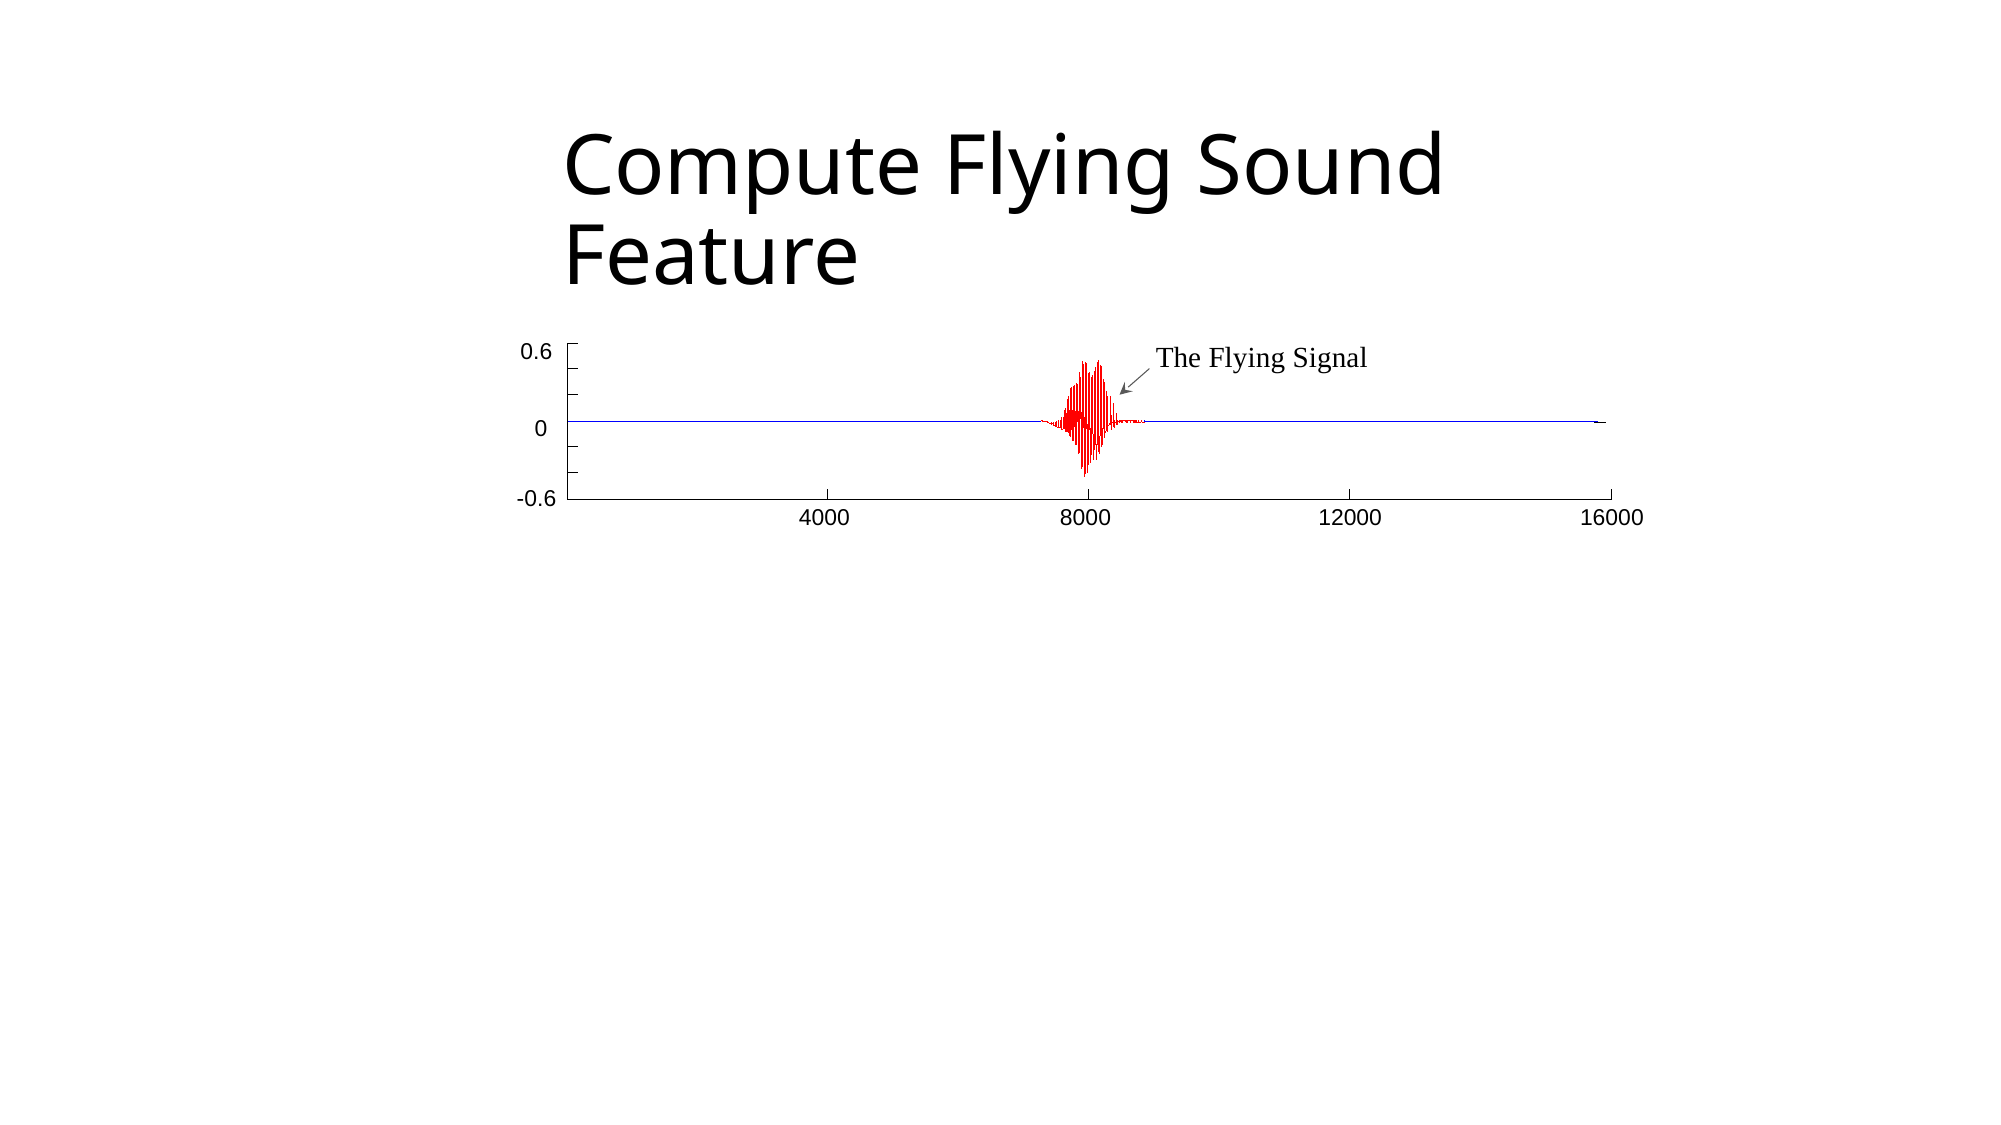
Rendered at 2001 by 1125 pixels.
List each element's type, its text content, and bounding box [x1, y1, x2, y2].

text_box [516, 330, 1646, 527]
title Compute Flying Sound Feature [547, 103, 1650, 322]
